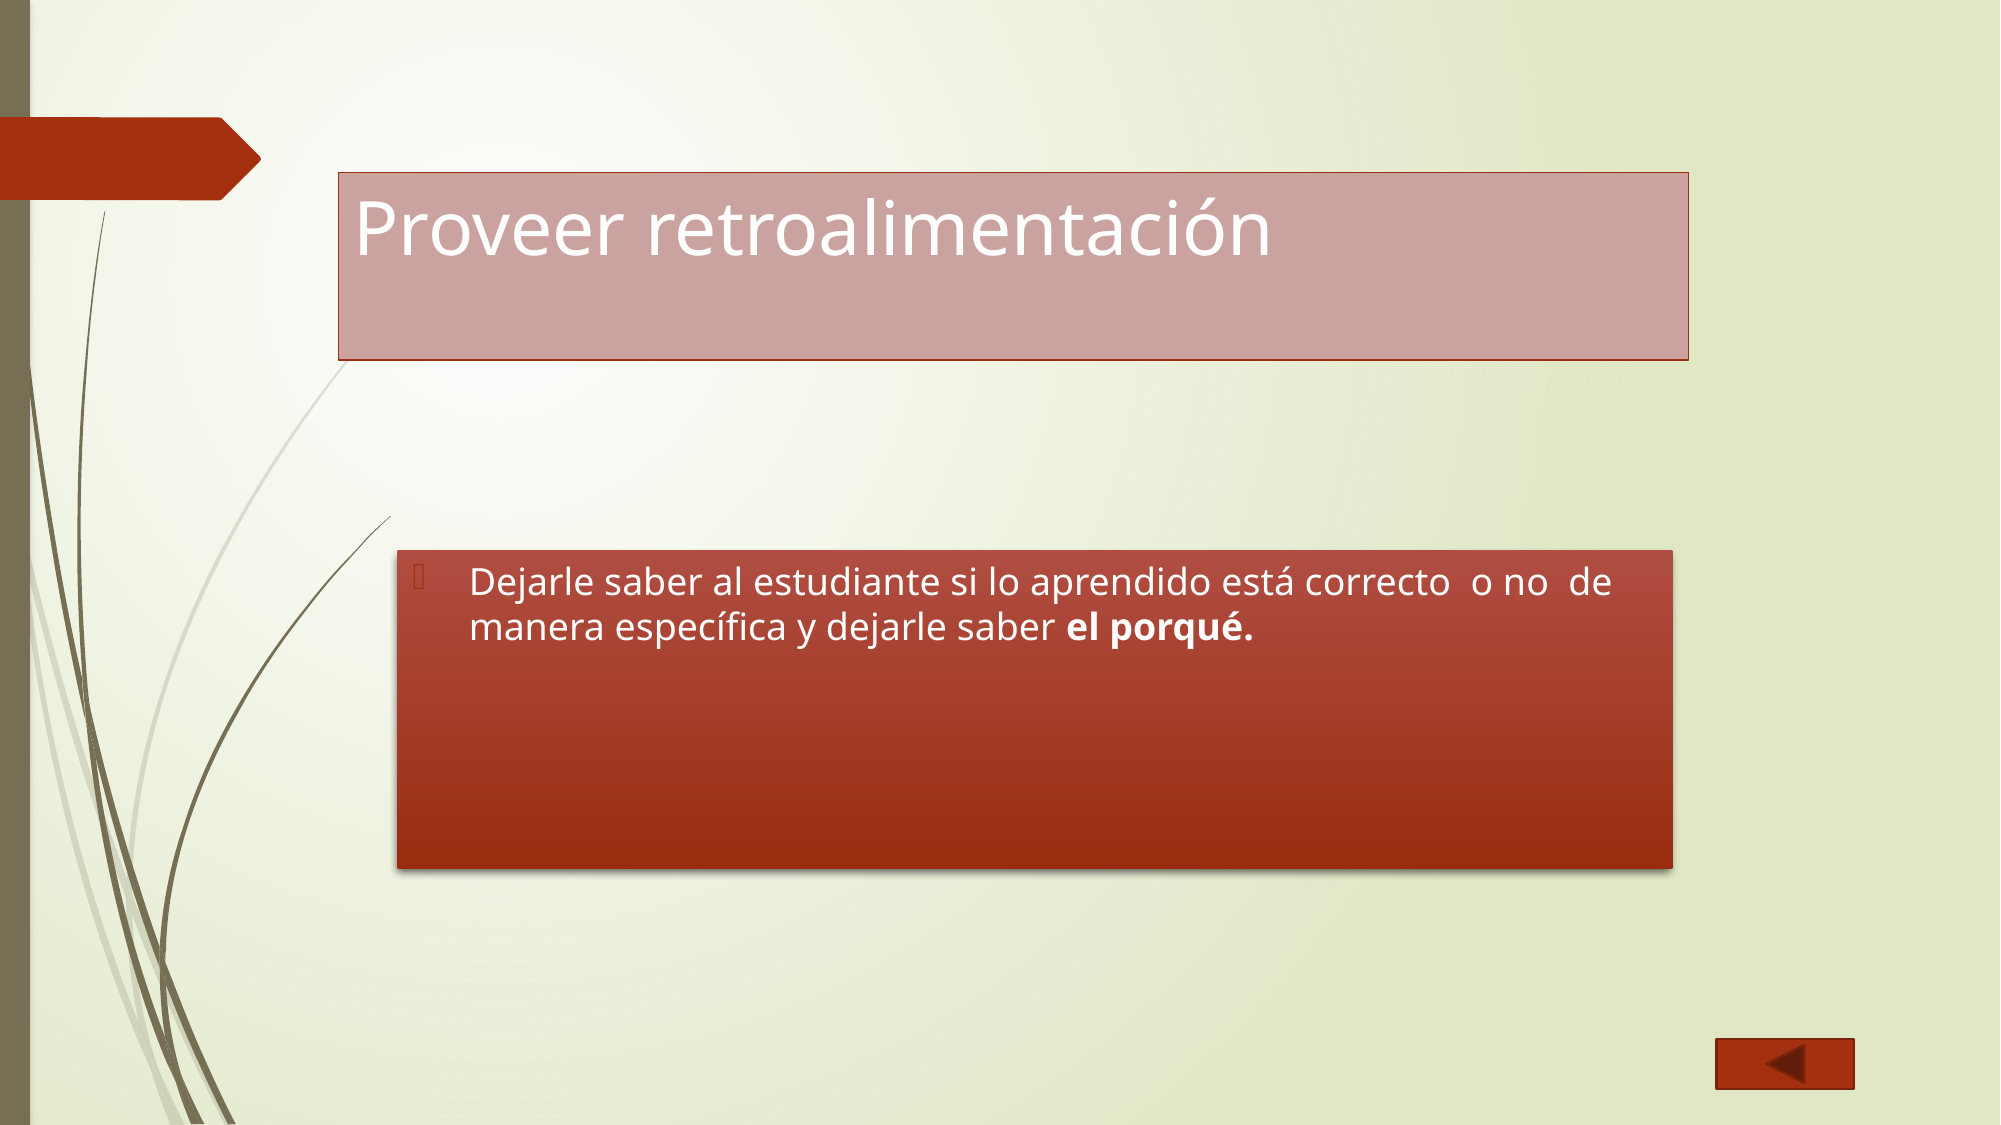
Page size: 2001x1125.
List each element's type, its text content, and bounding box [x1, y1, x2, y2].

list Dejarle saber al estudiante si lo aprendido está correcto o no de manera específica y dejarle saber el porqué. [397, 550, 1673, 869]
title Proveer retroalimentación [338, 172, 1689, 361]
text_box [1715, 1038, 1855, 1090]
